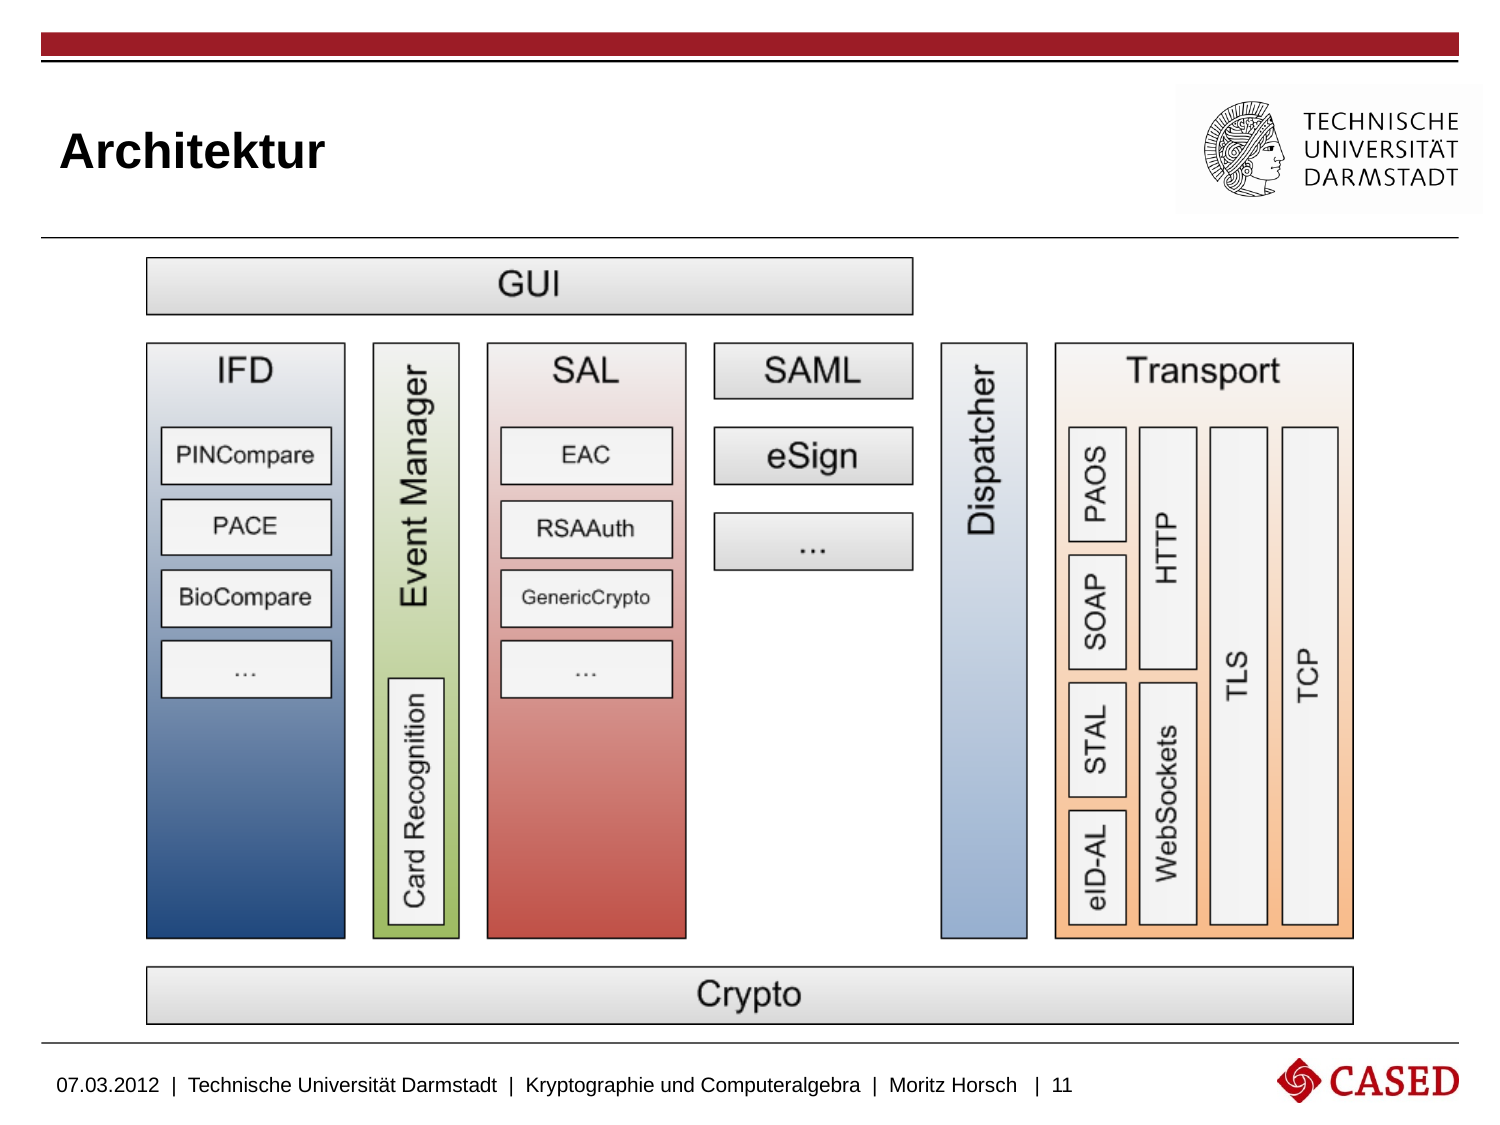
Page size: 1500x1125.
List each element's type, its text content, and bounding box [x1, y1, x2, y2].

picture [1175, 84, 1483, 214]
title Architektur [58, 79, 1149, 218]
picture [1277, 1058, 1459, 1103]
picture [146, 257, 1354, 1025]
